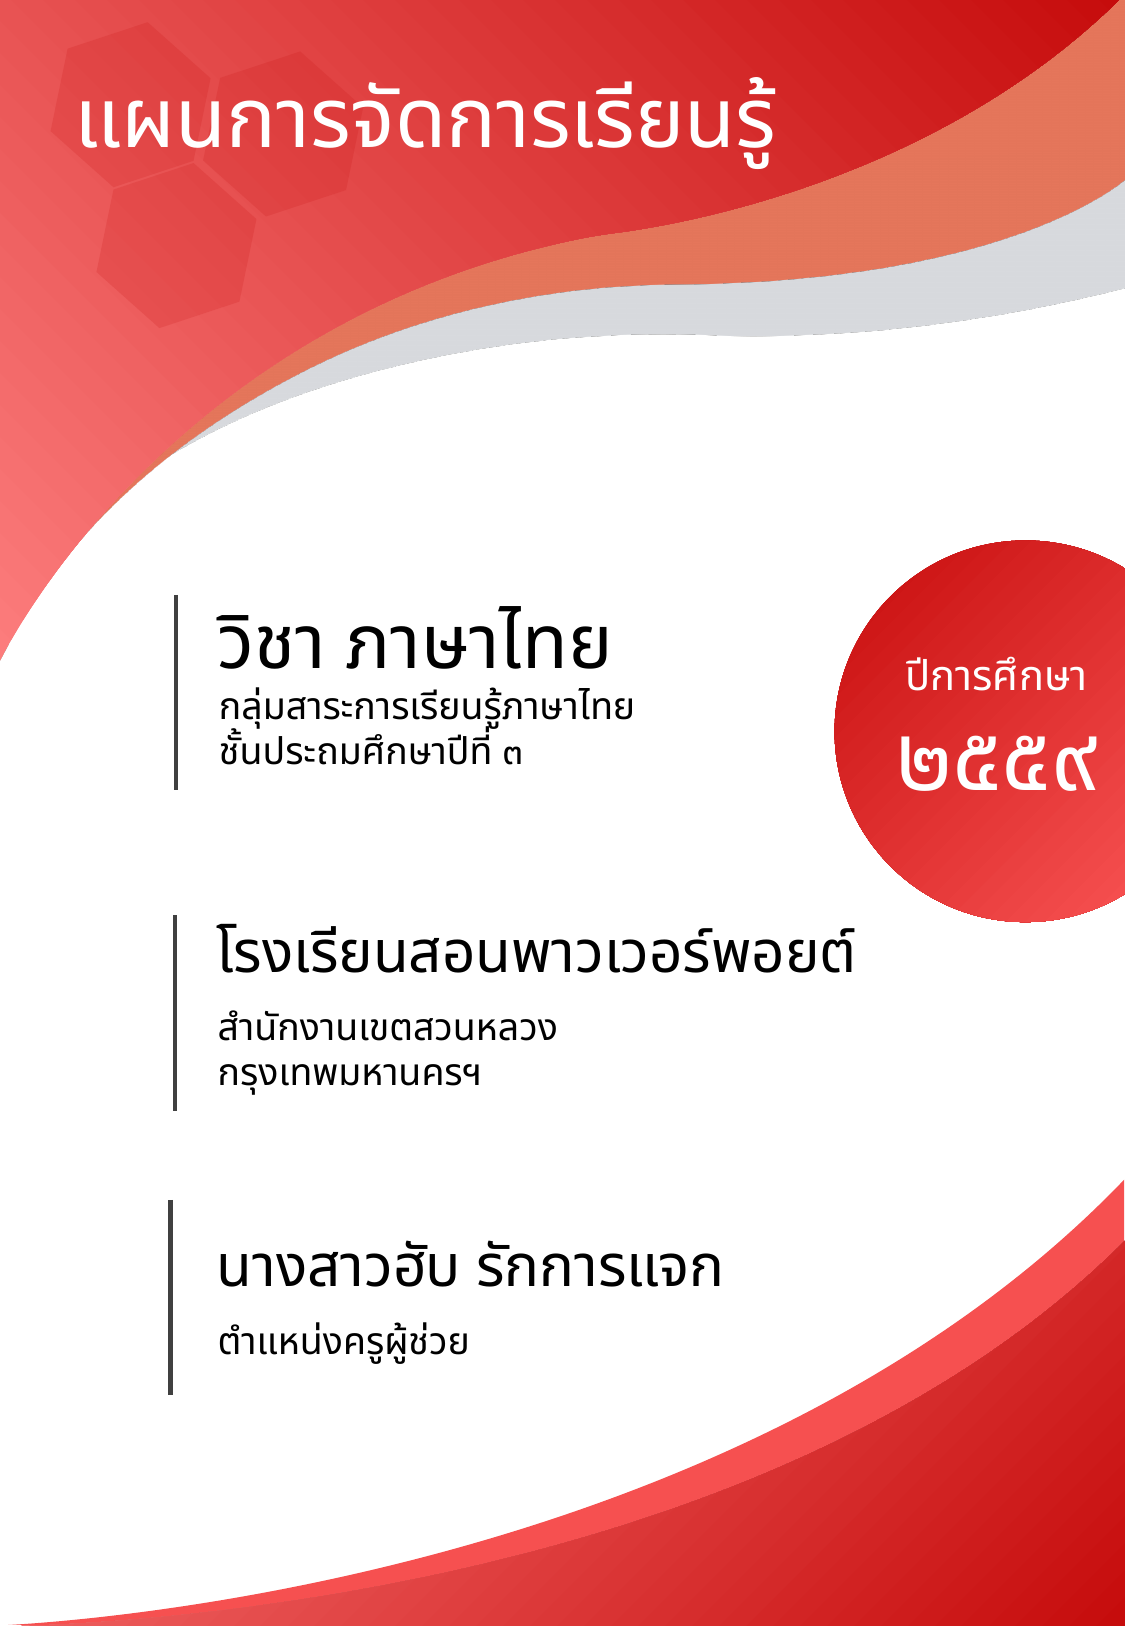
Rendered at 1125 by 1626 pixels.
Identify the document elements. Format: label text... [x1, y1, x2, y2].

text_box โรงเรียนสอนพาวเวอร์พอยต์ [201, 906, 1125, 992]
picture [0, 0, 1125, 661]
text_box ตำแหน่งครูผู้ช่วย [203, 1309, 787, 1369]
text_box [8, 1179, 1125, 1625]
text_box นางสาวฮับ รักการแจก [201, 1221, 817, 1306]
text_box สำนักงานเขตสวนหลวง กรุงเทพมหานครฯ [203, 995, 787, 1100]
text_box ปีการศึกษา ๒๕๕๙ [813, 661, 1125, 817]
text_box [50, 22, 363, 328]
text_box [49, 1240, 1125, 1625]
text_box [854, 817, 1125, 906]
text_box กลุ่มสาระการเรียนรู้ภาษาไทย ชั้นประถมศึกษาปีที่ ๓ [204, 674, 788, 780]
text_box วิชา ภาษาไทย [203, 661, 787, 692]
